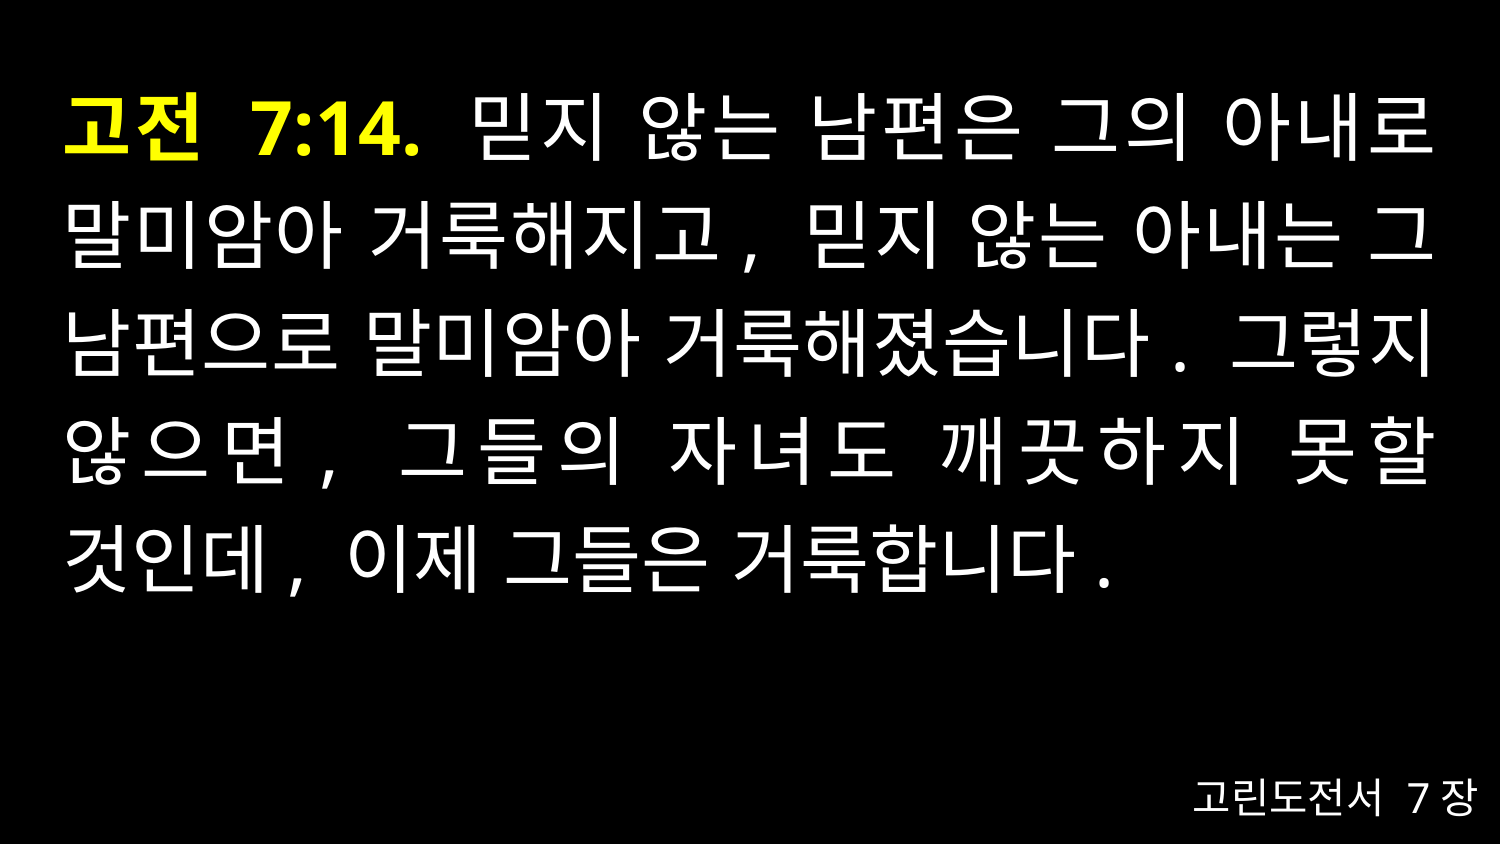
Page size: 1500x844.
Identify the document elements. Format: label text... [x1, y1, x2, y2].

subtitle 고린도전서 7장 [916, 770, 1500, 844]
title 고전 7:14. 믿지 않는 남편은 그의 아내로 말미암아 거룩해지고, 믿지 않는 아내는 그 남편으로 말미암아 거룩해졌습니다. 그렇지 않으면, 그들의 자녀도 깨끗하지 못할 것인데, 이제 그들은 거룩합니다. [0, 0, 1500, 844]
